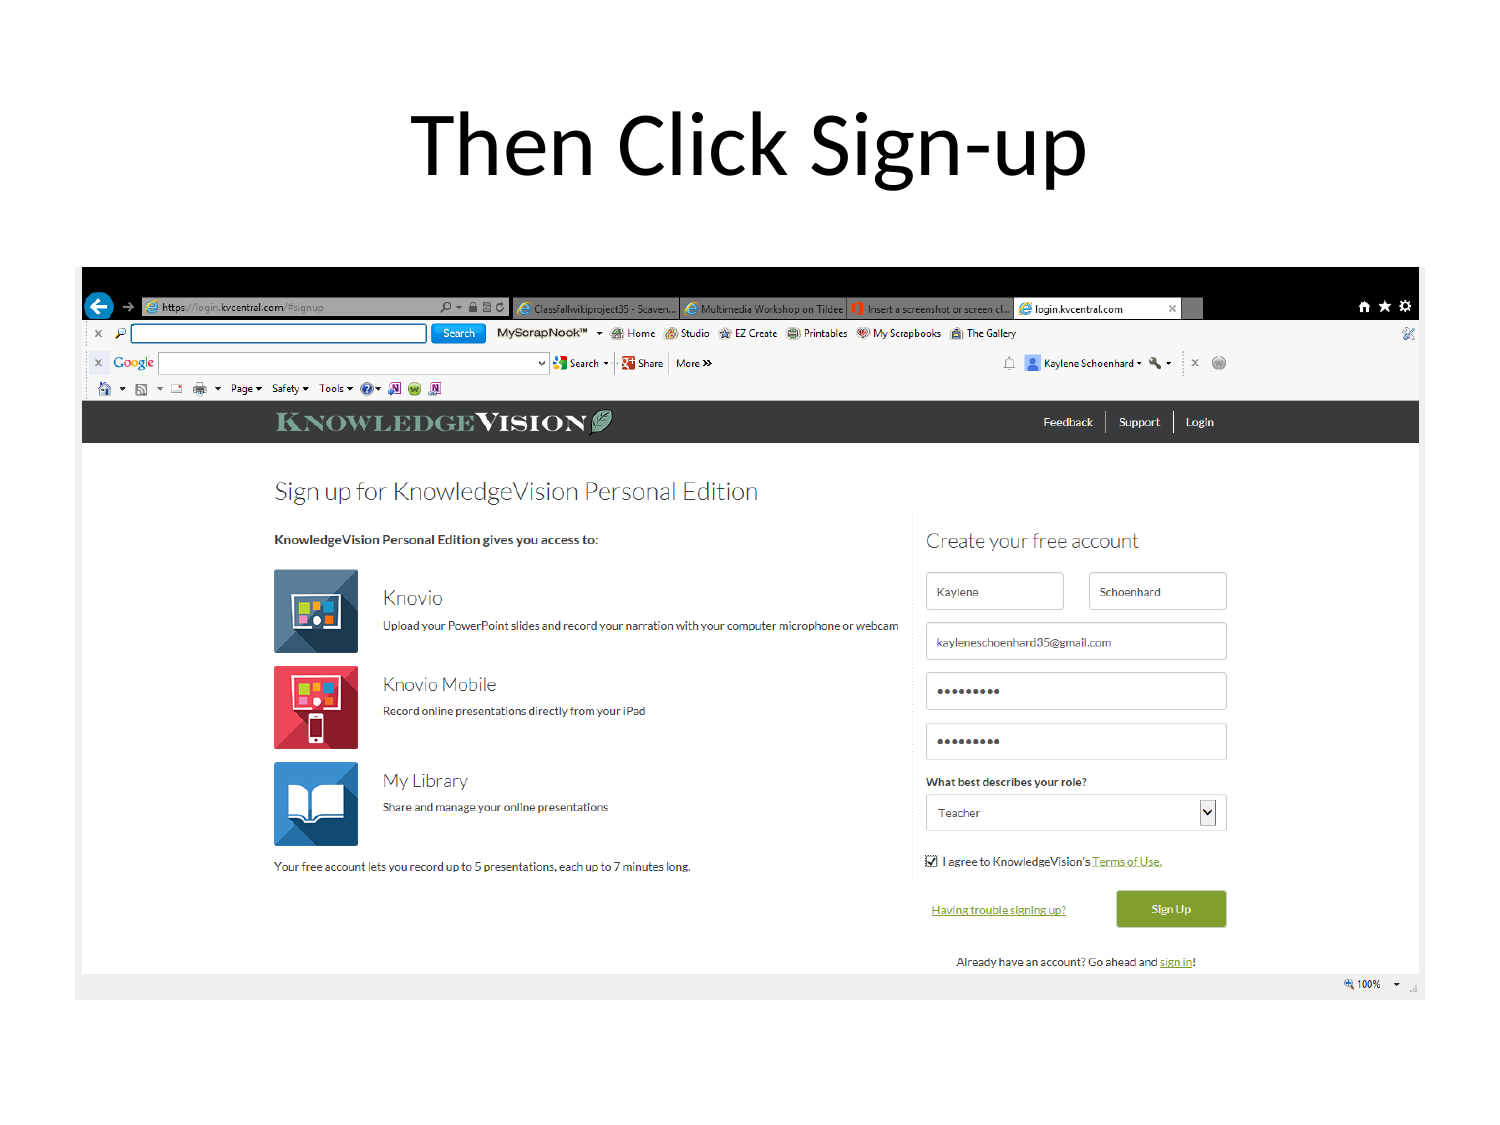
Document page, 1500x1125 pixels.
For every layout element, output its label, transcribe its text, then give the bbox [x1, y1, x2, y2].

title Then Click Sign-up [75, 45, 1425, 233]
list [74, 267, 1426, 1000]
